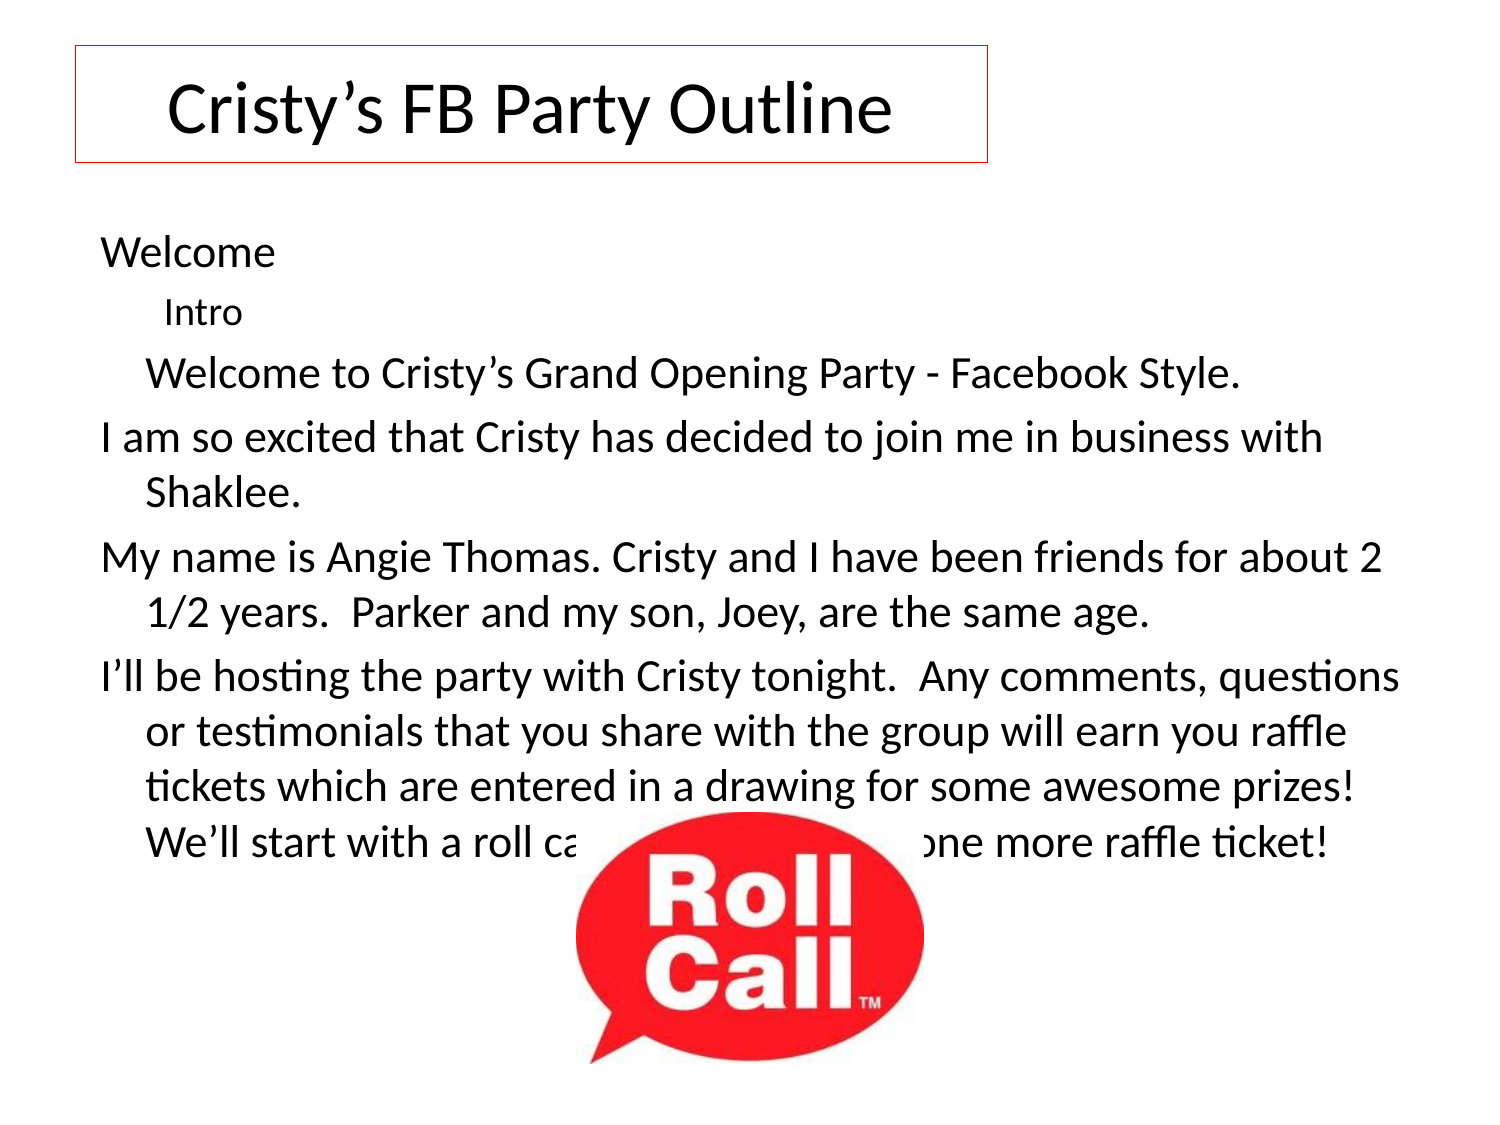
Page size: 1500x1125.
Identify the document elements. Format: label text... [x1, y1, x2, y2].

title Cristy’s FB Party Outline [75, 45, 988, 149]
picture [576, 812, 924, 1065]
list Welcome Intro Welcome to Cristy’s Grand Opening Party - Facebook Style. I am so excited that Cristy has decided to join me in business with Shaklee. My name is Angie Thomas. Cristy and I have been friends for about 2 1/2 years. Parker and my son, Joey, are the same age. I’ll be hosting the party with Cristy tonight. Any comments, questions or testimonials that you share with the group will earn you raffle tickets which are entered in a drawing for some awesome prizes! We’ll start with a roll call … say hello, get one more raffle ticket! [75, 149, 1425, 1088]
